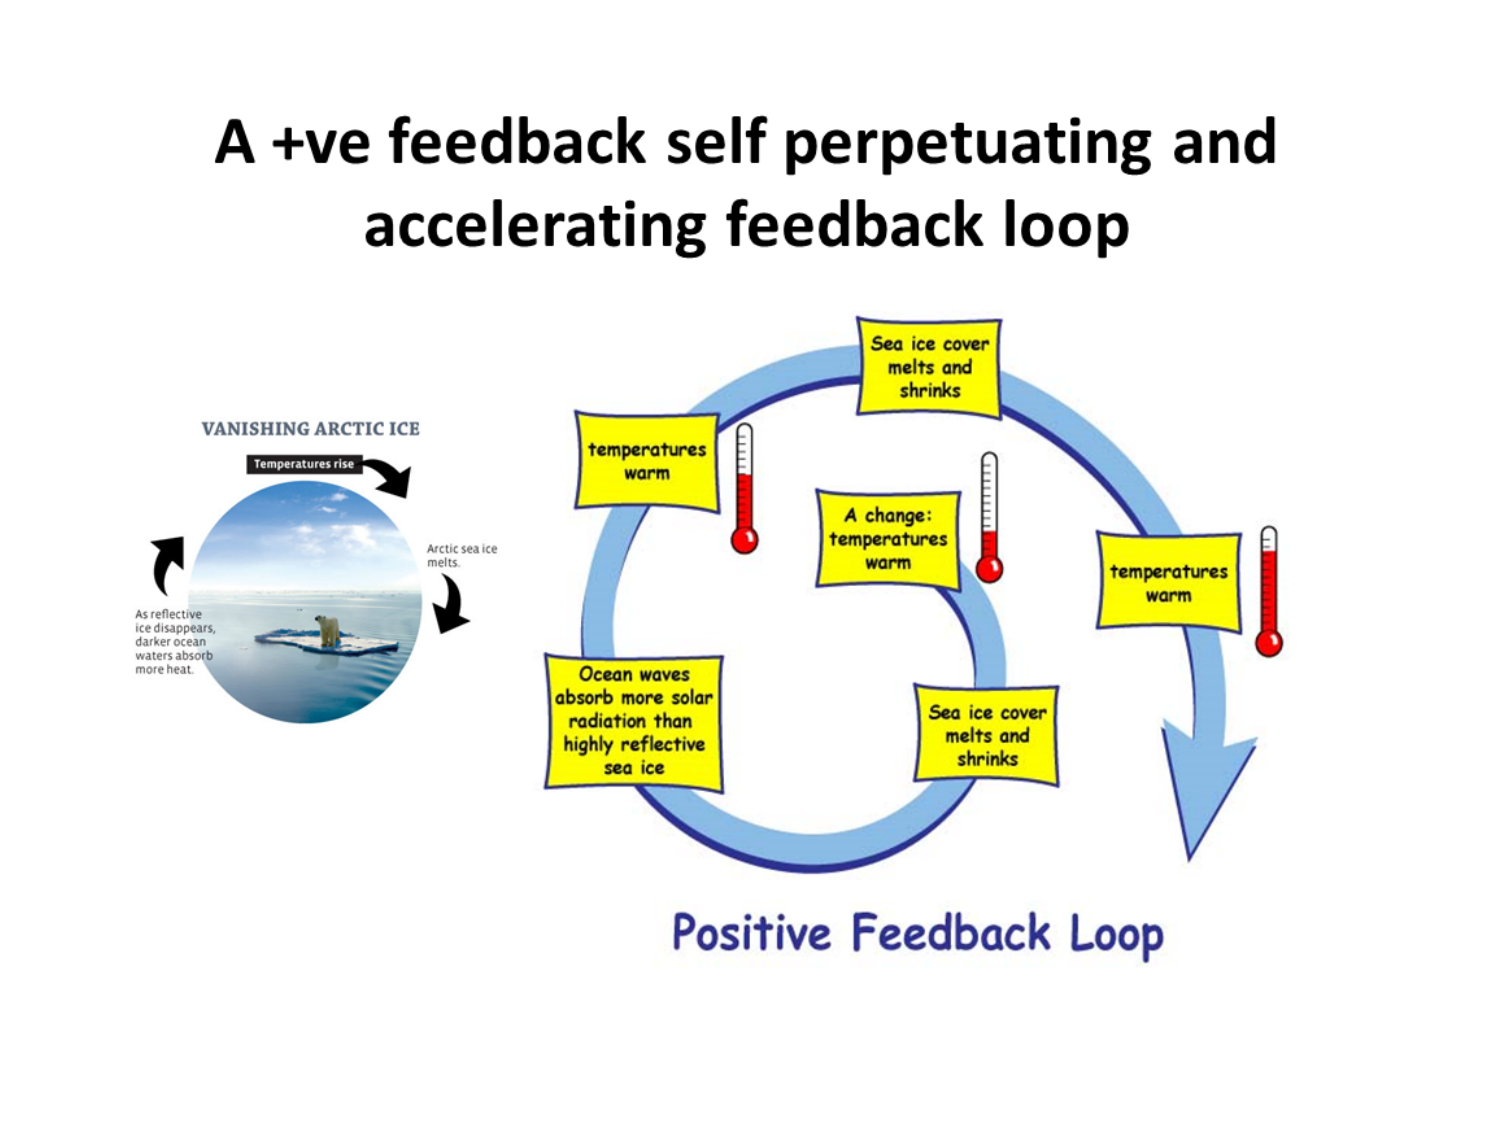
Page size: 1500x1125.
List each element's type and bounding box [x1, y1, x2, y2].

list [74, 71, 1426, 1006]
